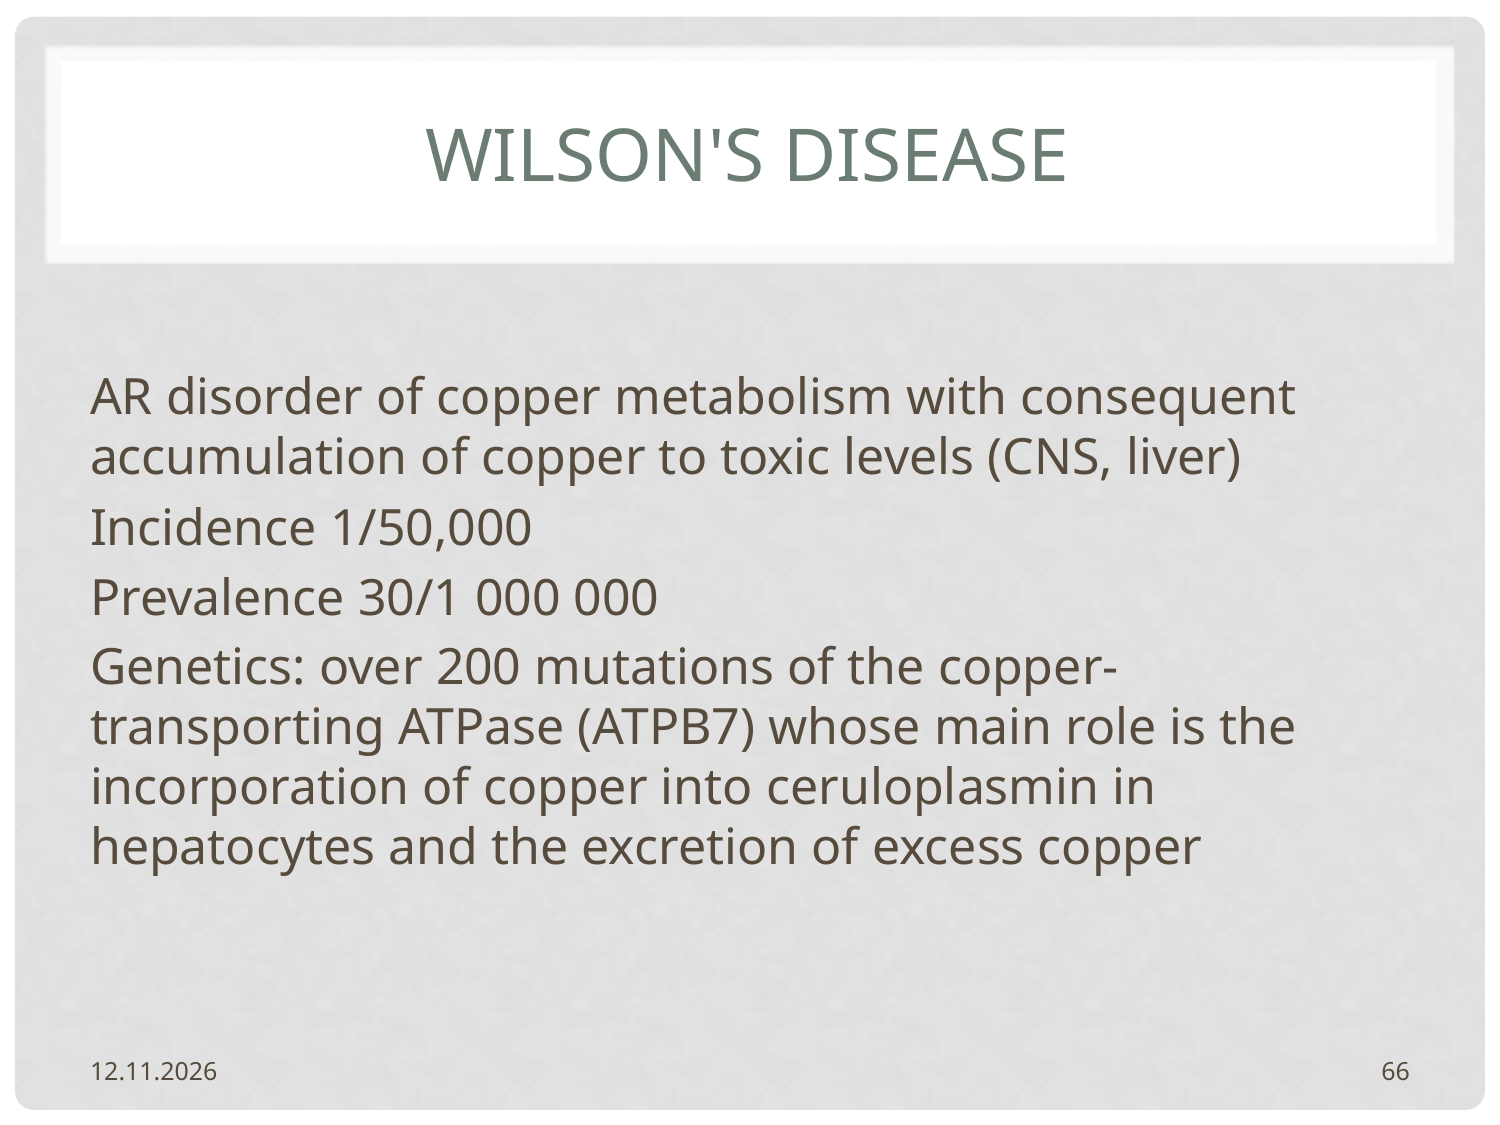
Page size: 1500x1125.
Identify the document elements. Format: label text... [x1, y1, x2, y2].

slide_number 66 [1074, 1042, 1425, 1103]
title Wilson's disease [69, 66, 1425, 238]
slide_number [75, 1042, 425, 1103]
list AR disorder of copper metabolism with consequent accumulation of copper to toxic levels (CNS, liver) Incidence 1/50,000 Prevalence 30/1 000 000 Genetics: over 200 mutations of the copper-transporting ATPase (ATPB7) whose main role is the incorporation of copper into ceruloplasmin in hepatocytes and the excretion of excess copper [75, 287, 1425, 1005]
